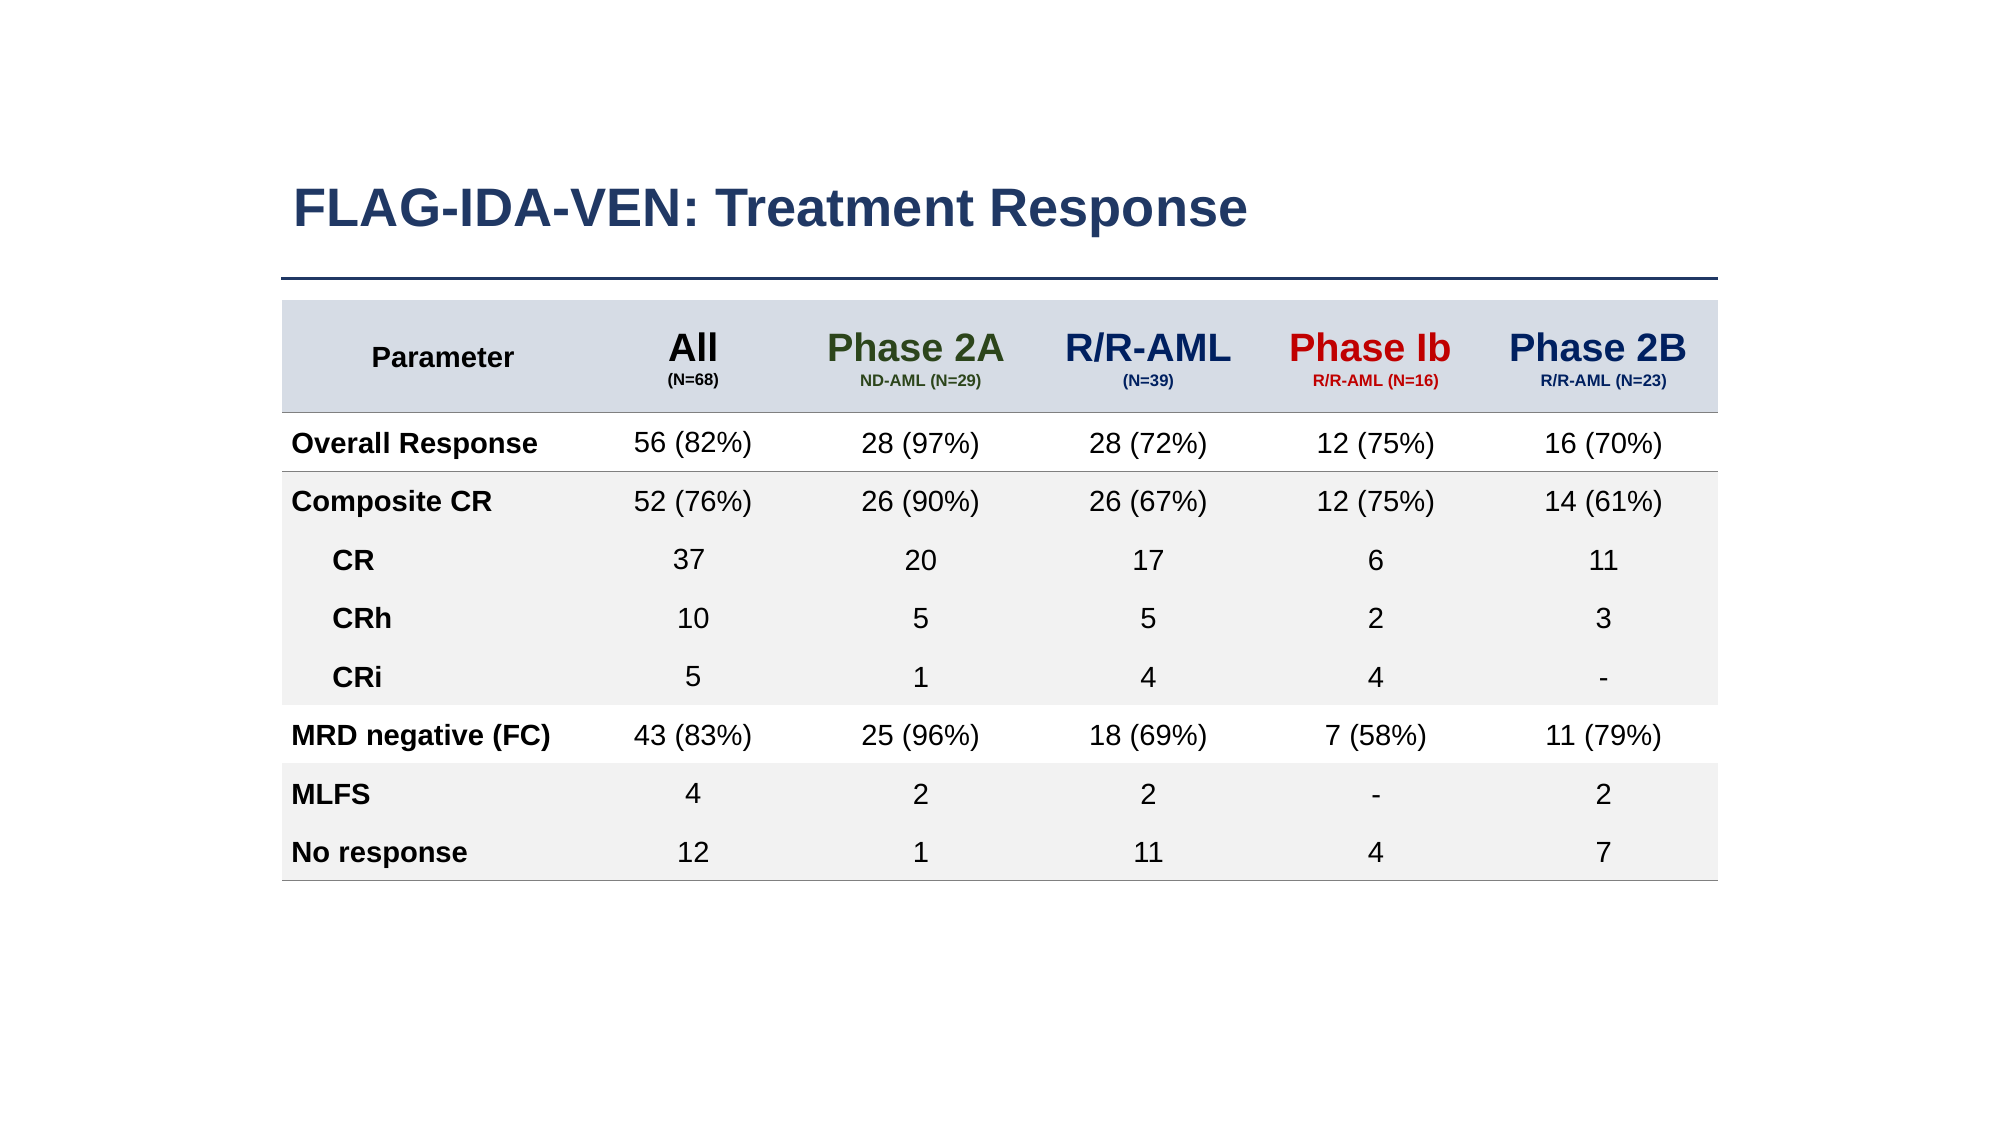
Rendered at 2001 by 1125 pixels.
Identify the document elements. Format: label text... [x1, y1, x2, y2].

table_header Phase Ib R/R-AML (N=16) [1262, 300, 1490, 412]
table_cell 7 [1490, 822, 1718, 880]
table_cell 5 [580, 646, 807, 705]
table_cell CRh [282, 588, 580, 646]
table_cell 28 (72%) [1035, 413, 1262, 471]
table_cell 43 (83%) [580, 705, 807, 763]
table_header R/R-AML (N=39) [1035, 300, 1262, 412]
table_cell 2 [807, 763, 1035, 822]
table_cell 4 [1262, 646, 1490, 705]
table_cell CRi [282, 646, 580, 705]
table_cell 11 (79%) [1490, 705, 1718, 763]
table_header All (N=68) [580, 300, 807, 412]
table_cell 4 [580, 763, 807, 822]
table_cell 7 (58%) [1262, 705, 1490, 763]
table_cell 14 (61%) [1490, 472, 1718, 529]
table_cell 11 [1035, 822, 1262, 875]
table_cell Composite CR [282, 472, 580, 529]
table_cell 5 [1035, 588, 1262, 646]
table_cell 10 [580, 588, 807, 646]
table_cell 5 [807, 588, 1035, 646]
table_cell 2 [1035, 763, 1262, 822]
table_cell 12 (75%) [1262, 472, 1490, 529]
table_header Parameter [282, 300, 580, 412]
table_cell - [1490, 646, 1718, 705]
table_cell 3 [1490, 588, 1718, 646]
table_cell MLFS [282, 763, 580, 822]
table_cell CR [282, 529, 580, 588]
table_cell 2 [1262, 588, 1490, 646]
table_cell 20 [807, 529, 1035, 588]
text_box FLAG-IDA-VEN: Treatment Response [282, 139, 1576, 277]
table_cell No response [282, 822, 580, 875]
table_cell 12 (75%) [1262, 413, 1490, 471]
table_cell 37 [580, 529, 807, 588]
table_cell 11 [1490, 529, 1718, 588]
table_cell 1 [807, 646, 1035, 705]
table_cell 1 [807, 822, 1035, 875]
table_cell 4 [1035, 646, 1262, 705]
table_cell 12 [580, 822, 807, 875]
text_box Composite CR (CRc): Complete response + Complete response with partial hematologic recovery (CRh: ANC ≥ 500 and platelet count ≥ 50,000) + Complete response with incomplete hematologic recovery (CRi: ANC ≥ 1000 or platelet count ≥ 100,000); Morphologic Leukemia Free State (MLFS: Bone marrow blasts < 5% no hematologic recovery required); FC: Flow cytometry [272, 875, 1692, 929]
table_cell MRD negative (FC) [282, 705, 580, 763]
table_cell 6 [1262, 529, 1490, 588]
table_cell 52 (76%) [580, 472, 807, 529]
table_cell 26 (90%) [807, 472, 1035, 529]
table_cell 25 (96%) [807, 705, 1035, 763]
table_cell 2 [1490, 763, 1718, 822]
table_cell 56 (82%) [580, 413, 807, 471]
table_cell - [1262, 763, 1490, 822]
table_header Phase 2B R/R-AML (N=23) [1490, 300, 1718, 412]
table_header Phase 2A ND-AML (N=29) [807, 300, 1035, 412]
table_cell 4 [1262, 822, 1490, 875]
table_cell 16 (70%) [1490, 413, 1718, 471]
table_cell 26 (67%) [1035, 472, 1262, 529]
table_cell Overall Response [282, 413, 580, 471]
table_cell 18 (69%) [1035, 705, 1262, 763]
table_cell 28 (97%) [807, 413, 1035, 471]
table_cell 17 [1035, 529, 1262, 588]
